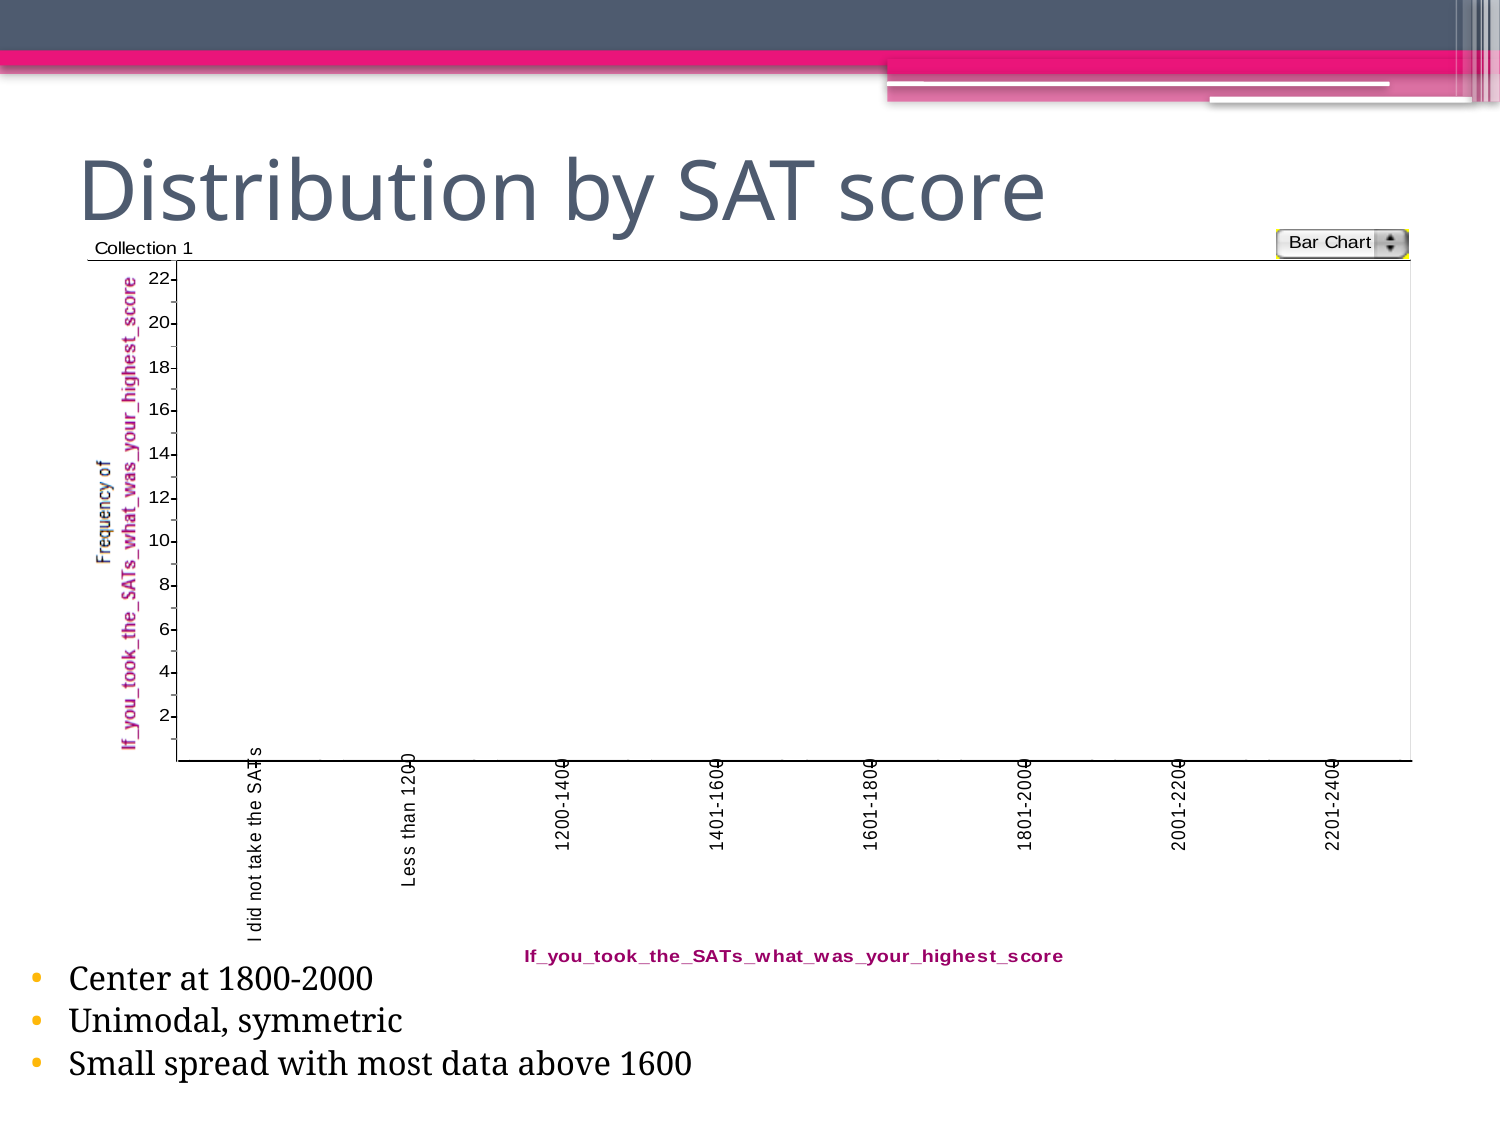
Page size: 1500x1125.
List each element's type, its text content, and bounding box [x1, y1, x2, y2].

picture [87, 224, 1413, 976]
list Center at 1800-2000 Unimodal, symmetric Small spread with most data above 1600 [0, 950, 1350, 1091]
title Distribution by SAT score [62, 99, 1413, 275]
